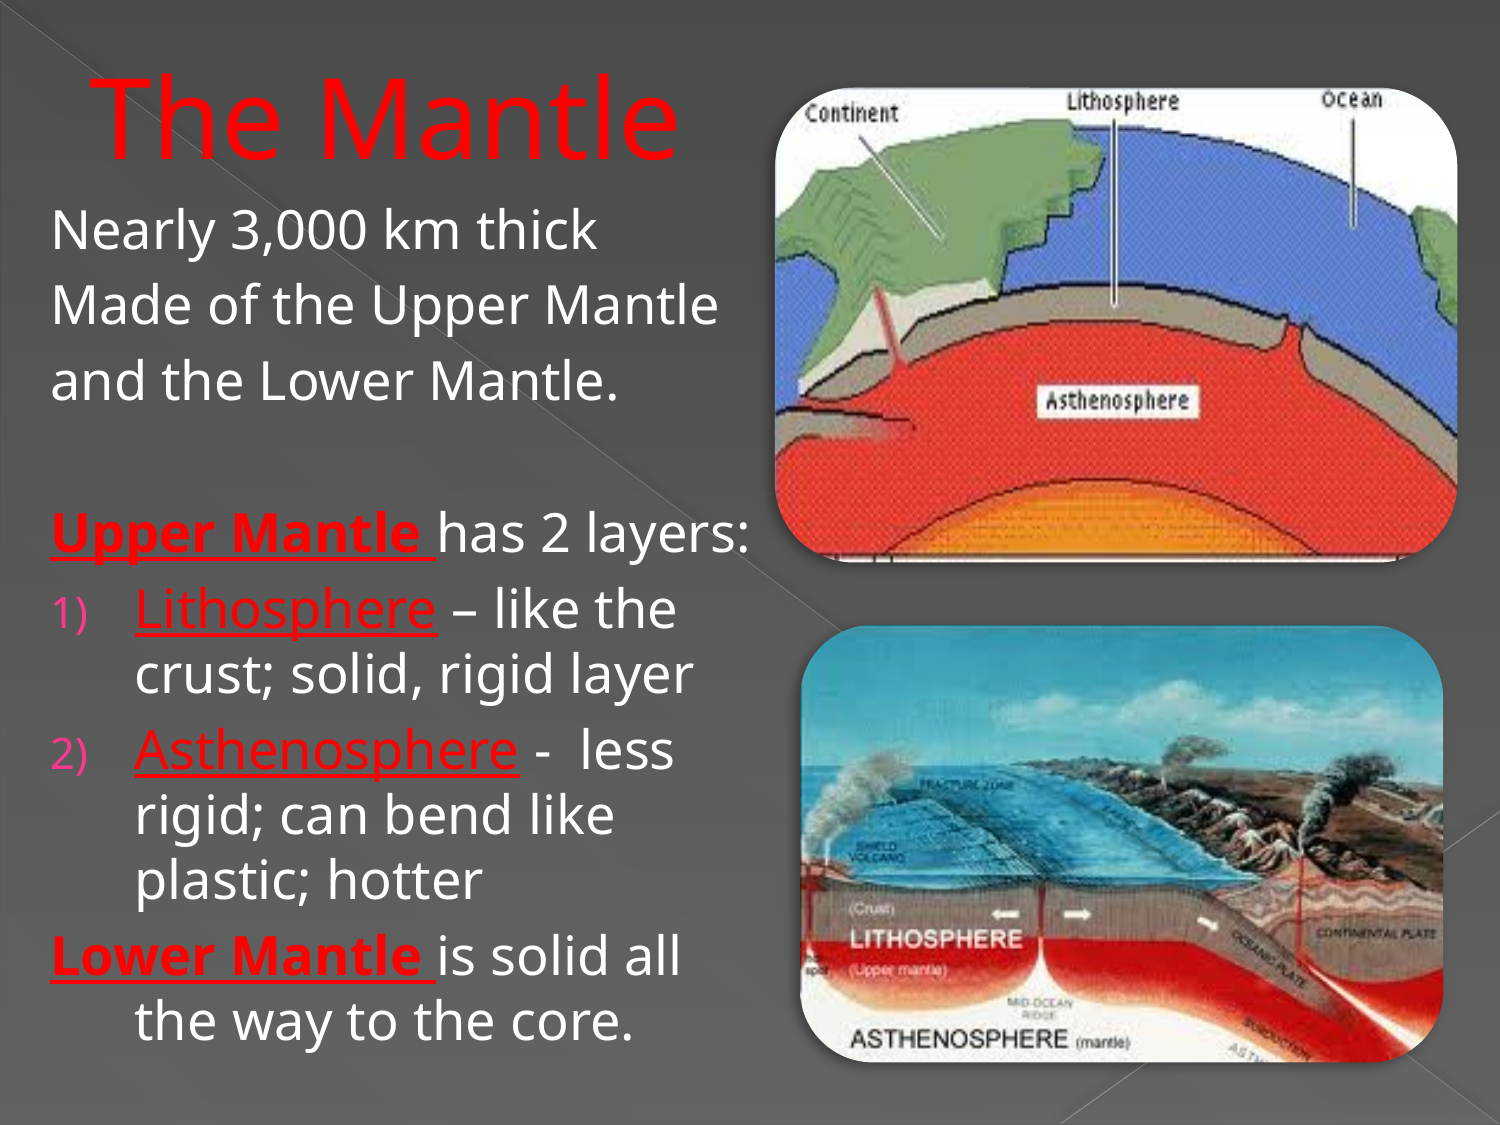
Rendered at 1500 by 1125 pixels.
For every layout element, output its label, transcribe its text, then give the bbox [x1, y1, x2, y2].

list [774, 87, 1458, 563]
title The Mantle [75, 0, 1425, 187]
picture [799, 624, 1444, 1063]
list Nearly 3,000 km thick Made of the Upper Mantle and the Lower Mantle. Upper Mantle has 2 layers: Lithosphere – like the crust; solid, rigid layer Asthenosphere - less rigid; can bend like plastic; hotter Lower Mantle is solid all the way to the core. [24, 187, 775, 1075]
